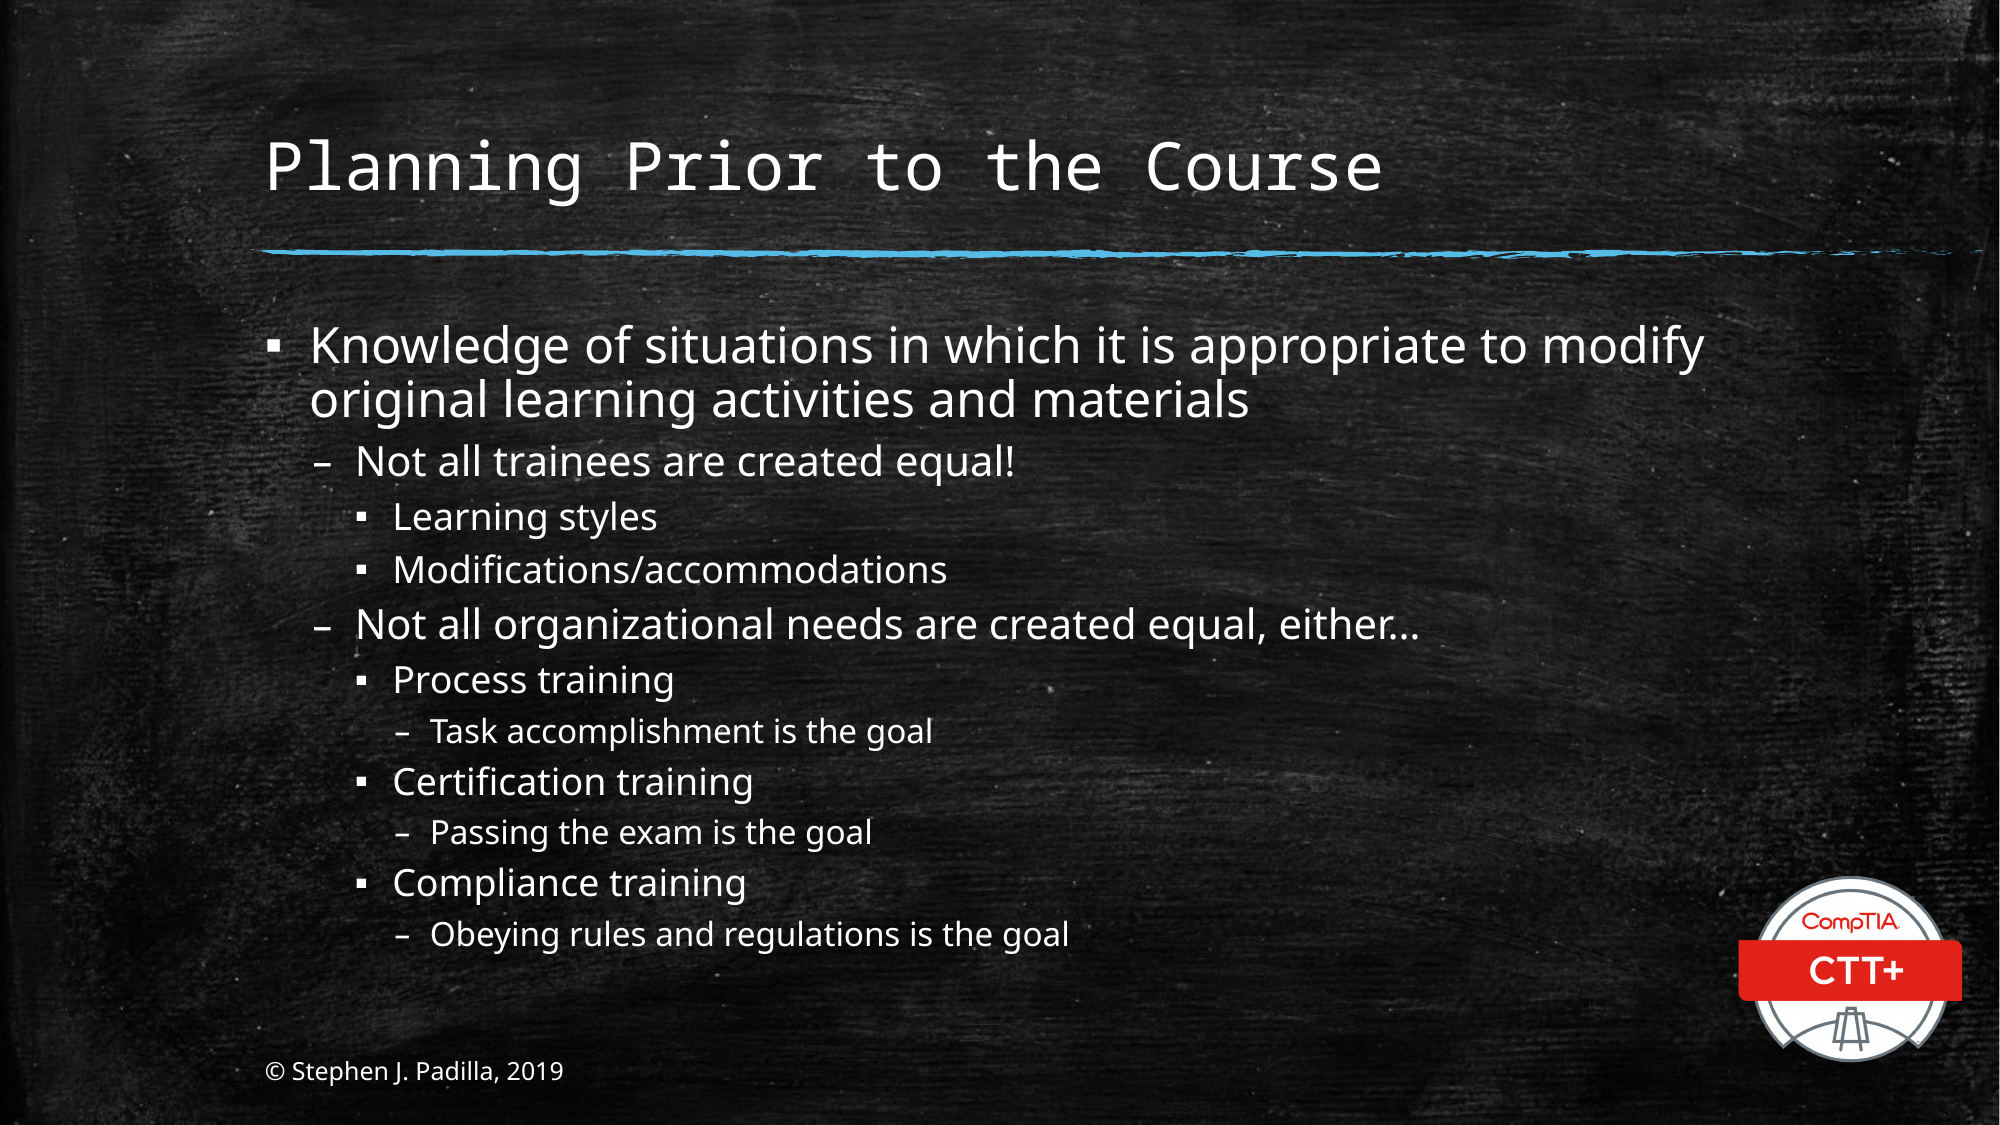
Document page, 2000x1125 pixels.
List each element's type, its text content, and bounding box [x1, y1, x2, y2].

picture [1699, 824, 2000, 1125]
title Planning Prior to the Course [249, 45, 1750, 213]
footer © Stephen J. Padilla, 2019 [249, 1050, 1288, 1096]
list Knowledge of situations in which it is appropriate to modify original learning activities and materials Not all trainees are created equal! Learning styles Modifications/accommodations Not all organizational needs are created equal, either… Process training Task accomplishment is the goal Certification training Passing the exam is the goal Compliance training Obeying rules and regulations is the goal [249, 312, 1750, 1013]
